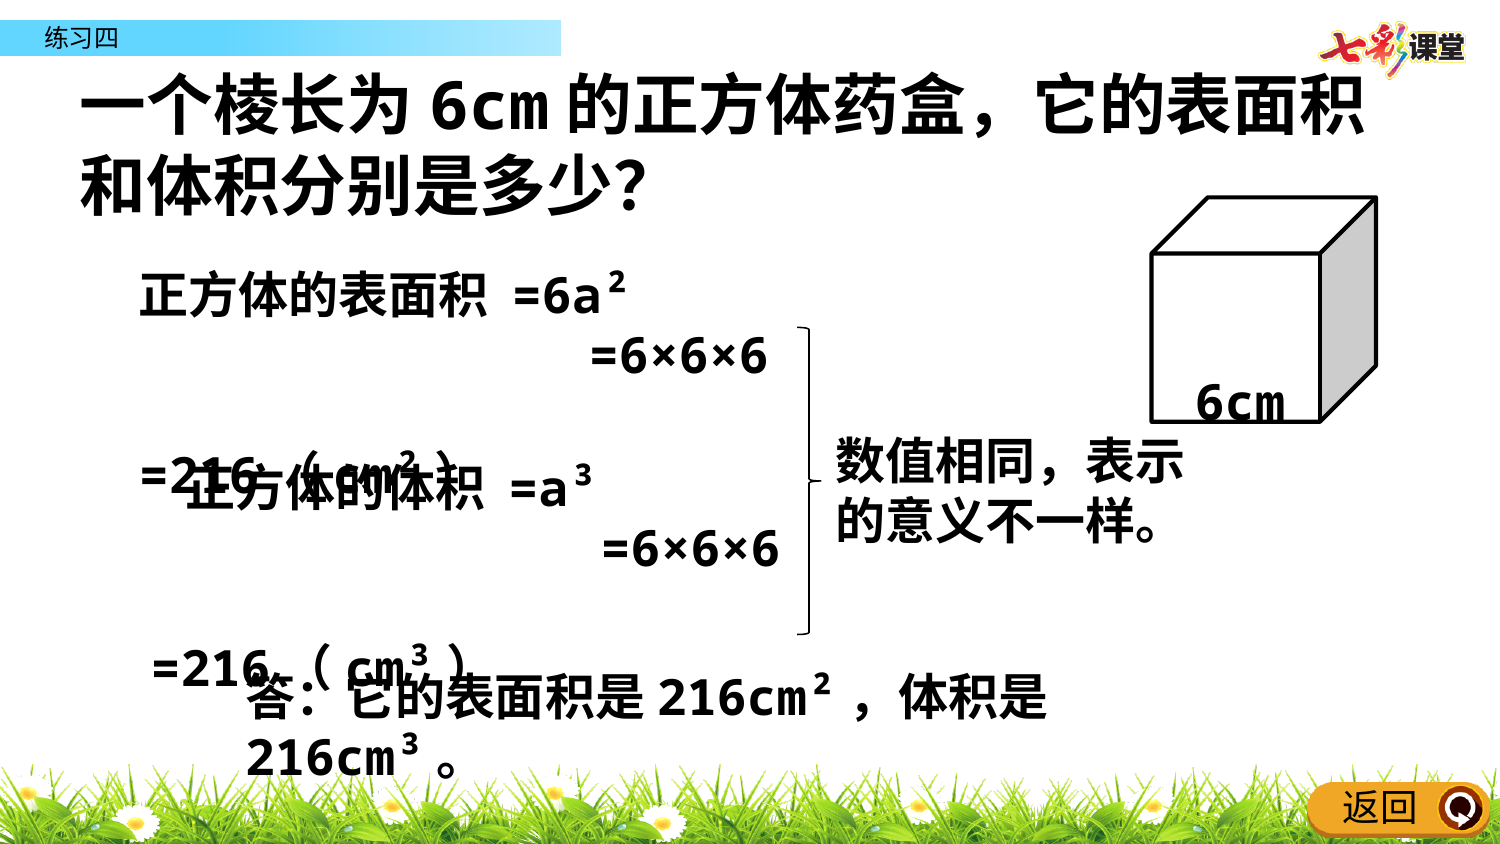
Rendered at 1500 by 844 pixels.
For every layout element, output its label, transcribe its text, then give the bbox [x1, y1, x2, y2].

text_box [797, 326, 820, 636]
text_box 正方体的表面积 =6a² =6×6×6 =216（cm²） [123, 256, 786, 512]
text_box 6cm [1180, 362, 1300, 438]
text_box 答：它的表面积是216cm²，体积是216cm³。 [230, 658, 1211, 793]
picture [1316, 20, 1468, 80]
text_box 正方体的体积 =a³ =6×6×6 =216（cm³） [135, 449, 798, 705]
text_box [1149, 195, 1379, 424]
text_box 一个棱长为6cm的正方体药盒，它的表面积和体积分别是多少？ [64, 55, 1424, 231]
text_box 数值相同，表示的意义不一样。 [820, 421, 1211, 557]
picture [0, 764, 1500, 844]
